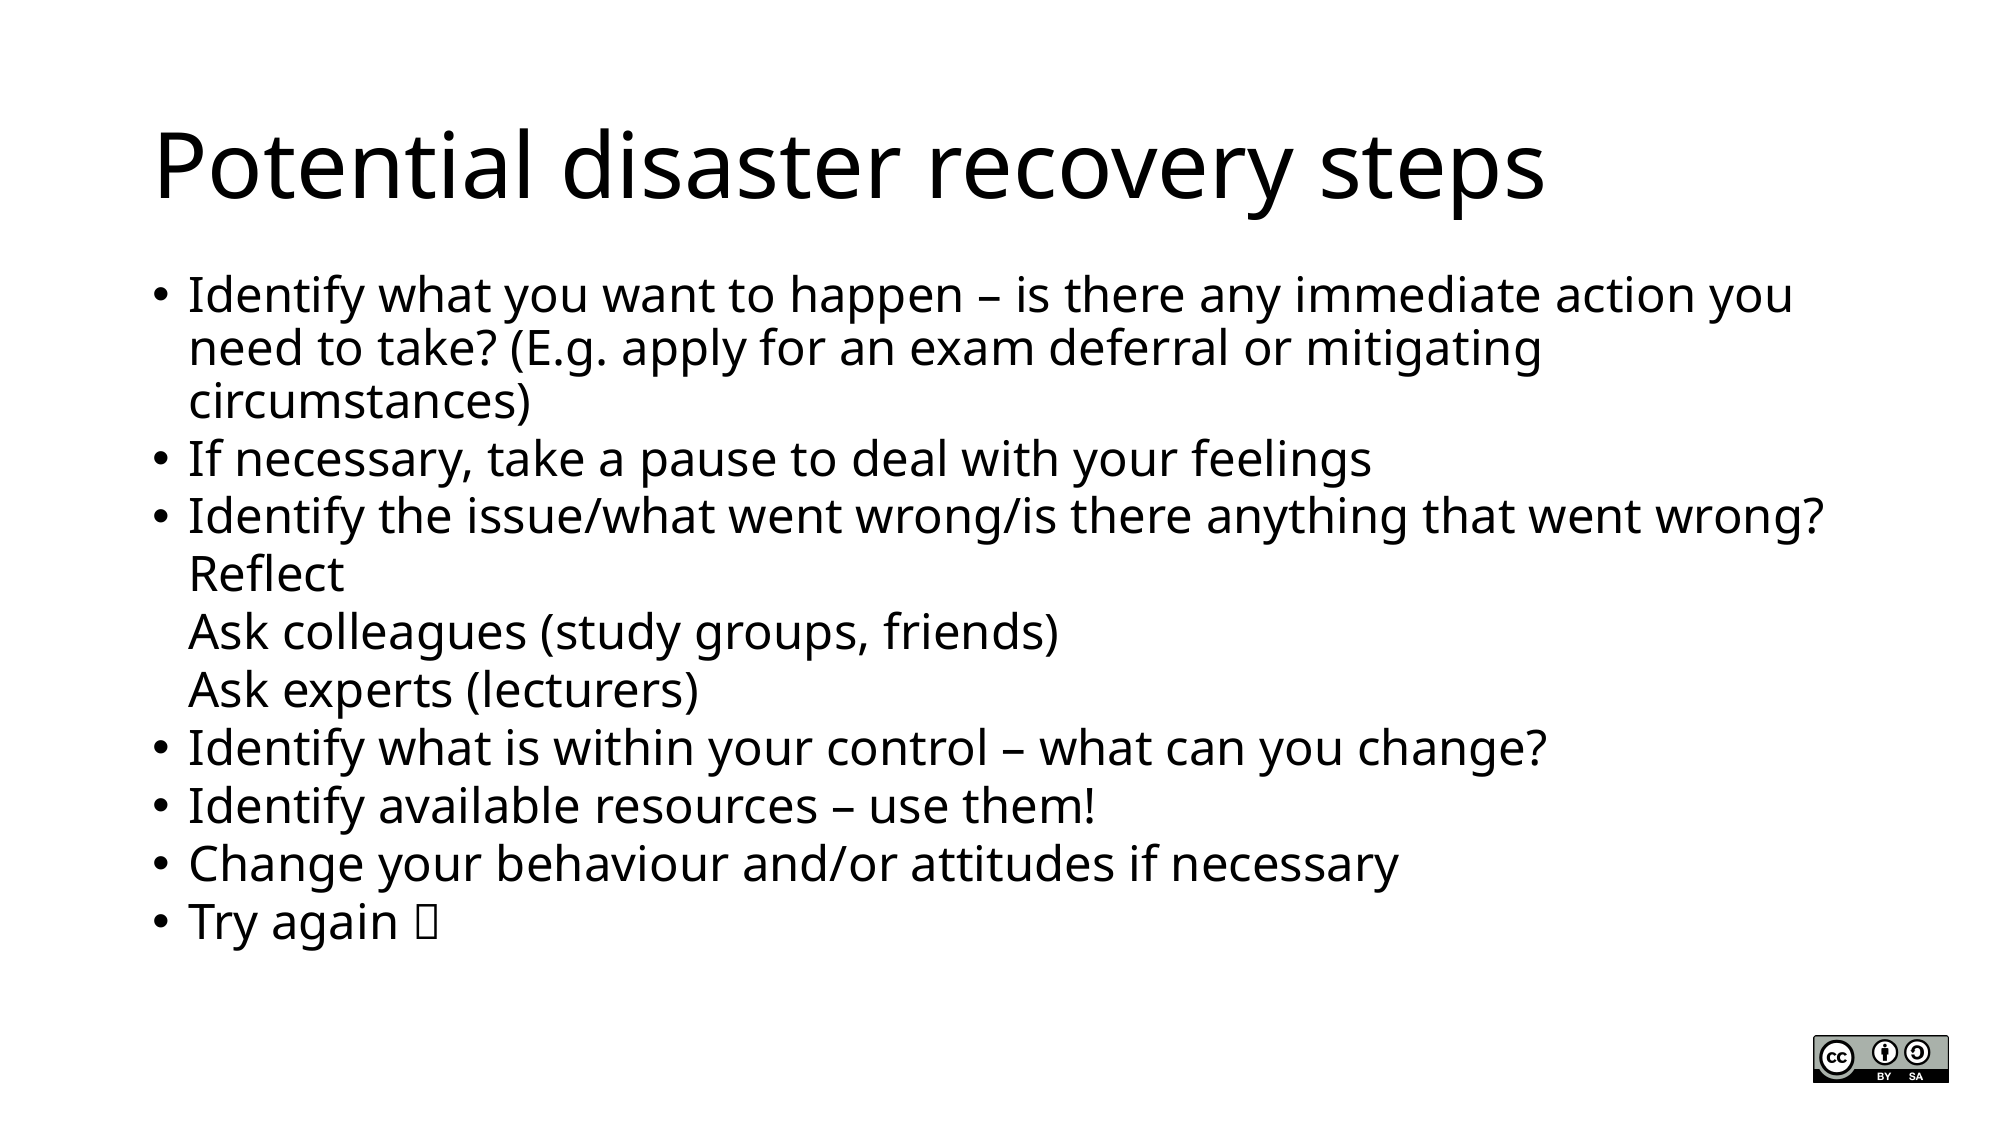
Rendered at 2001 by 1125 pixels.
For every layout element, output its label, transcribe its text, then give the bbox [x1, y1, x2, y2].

picture [1812, 1034, 1949, 1084]
list Identify what you want to happen – is there any immediate action you need to take? (E.g. apply for an exam deferral or mitigating circumstances) If necessary, take a pause to deal with your feelings Identify the issue/what went wrong/is there anything that went wrong? Reflect Ask colleagues (study groups, friends) Ask experts (lecturers) Identify what is within your control – what can you change? Identify available resources – use them! Change your behaviour and/or attitudes if necessary Try again  [137, 233, 1863, 979]
title Potential disaster recovery steps [137, 59, 1863, 233]
